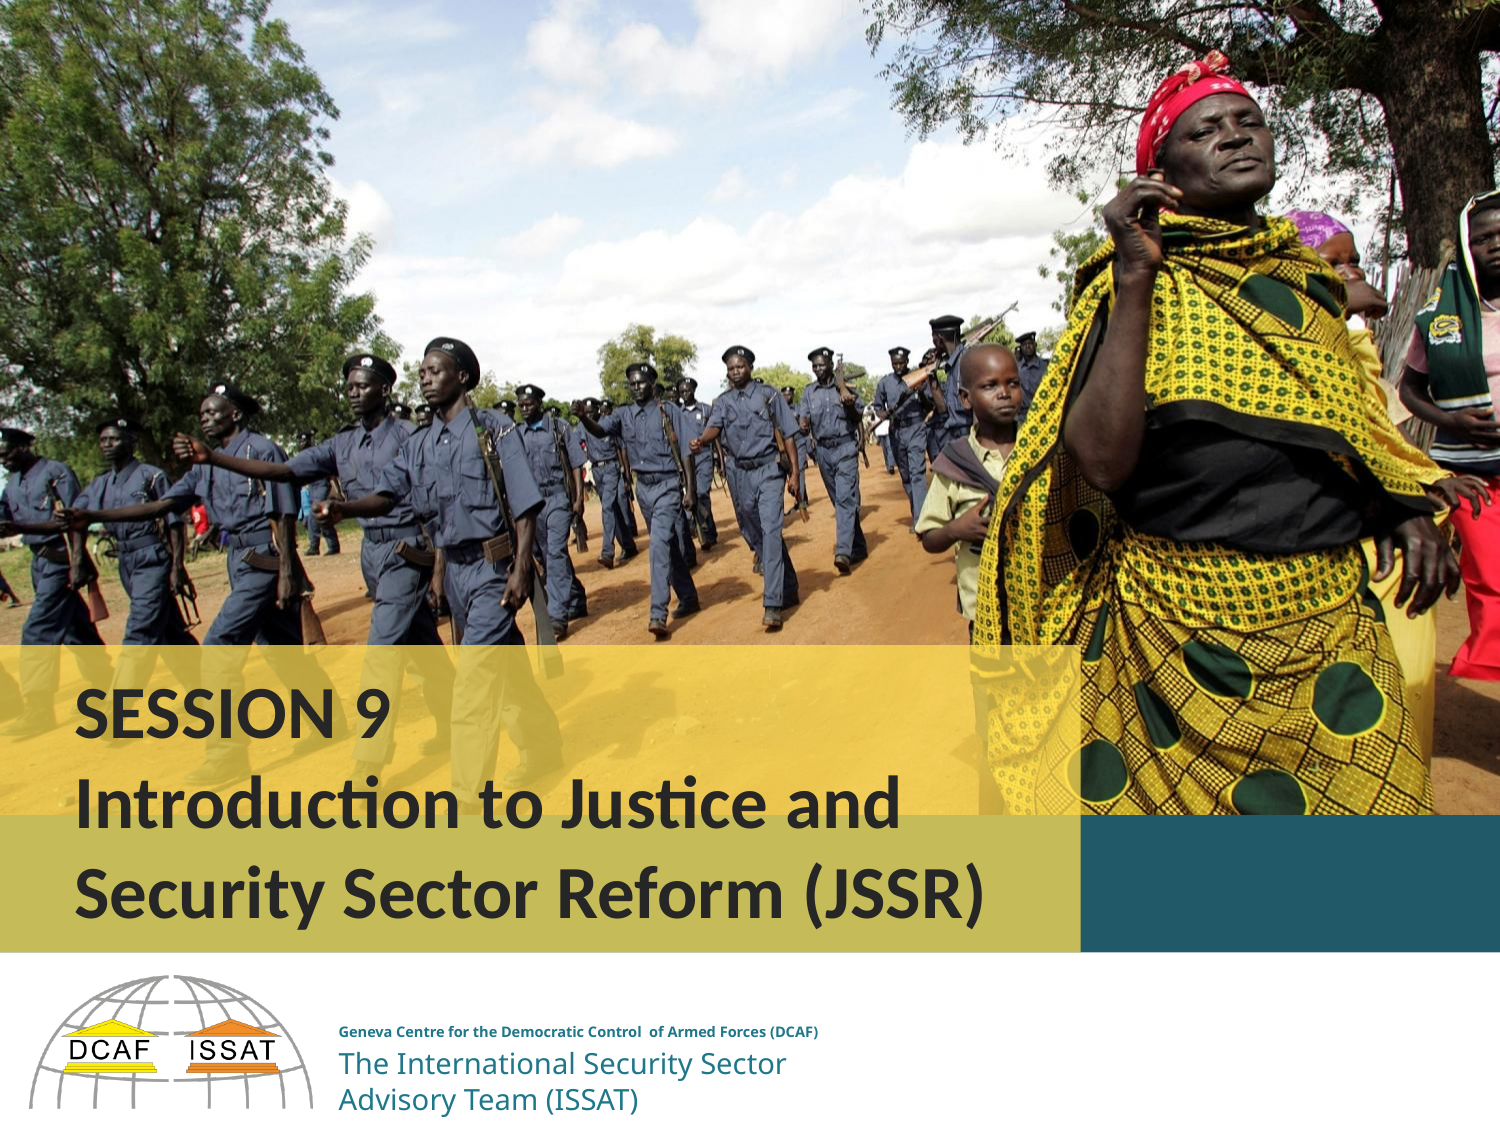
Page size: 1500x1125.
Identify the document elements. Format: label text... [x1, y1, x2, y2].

title SESSION 9 Introduction to Justice and Security Sector Reform (JSSR) [0, 645, 1081, 953]
picture [29, 975, 313, 1109]
picture [0, 0, 1500, 815]
